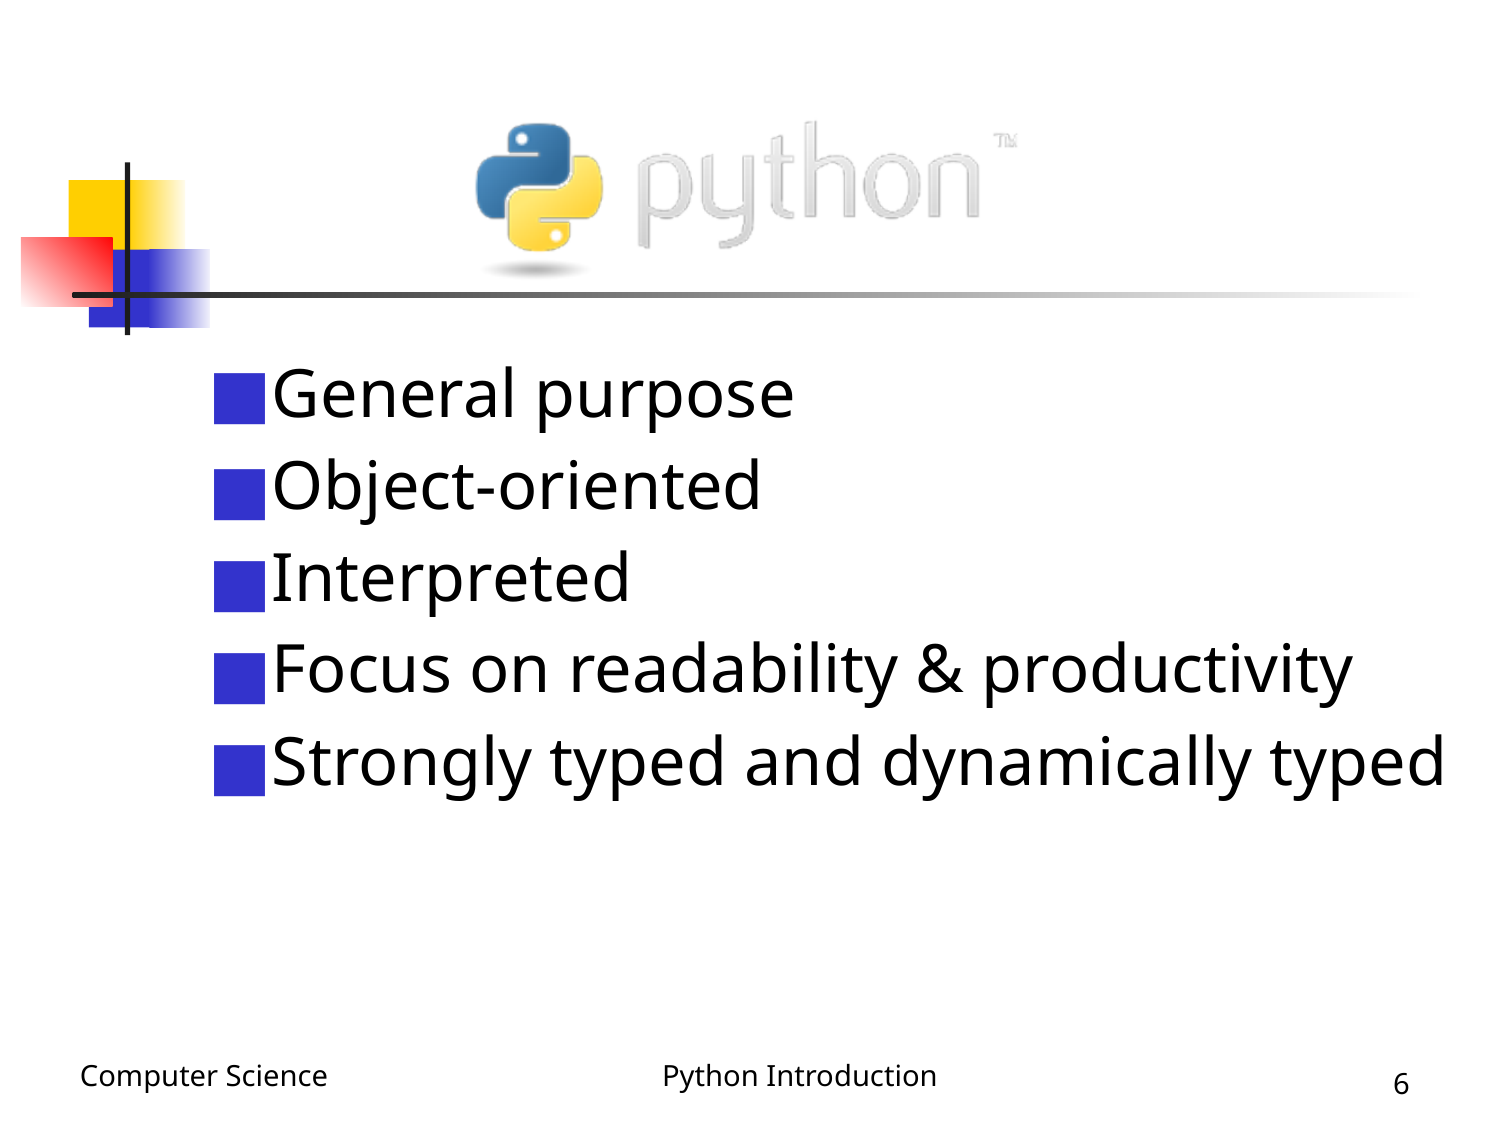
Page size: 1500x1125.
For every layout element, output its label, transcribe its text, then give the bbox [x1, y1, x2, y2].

picture [460, 101, 1113, 287]
slide_number ‹#› [1112, 1037, 1425, 1113]
list General purpose Object-oriented Interpreted Focus on readability & productivity Strongly typed and dynamically typed [193, 331, 1469, 970]
